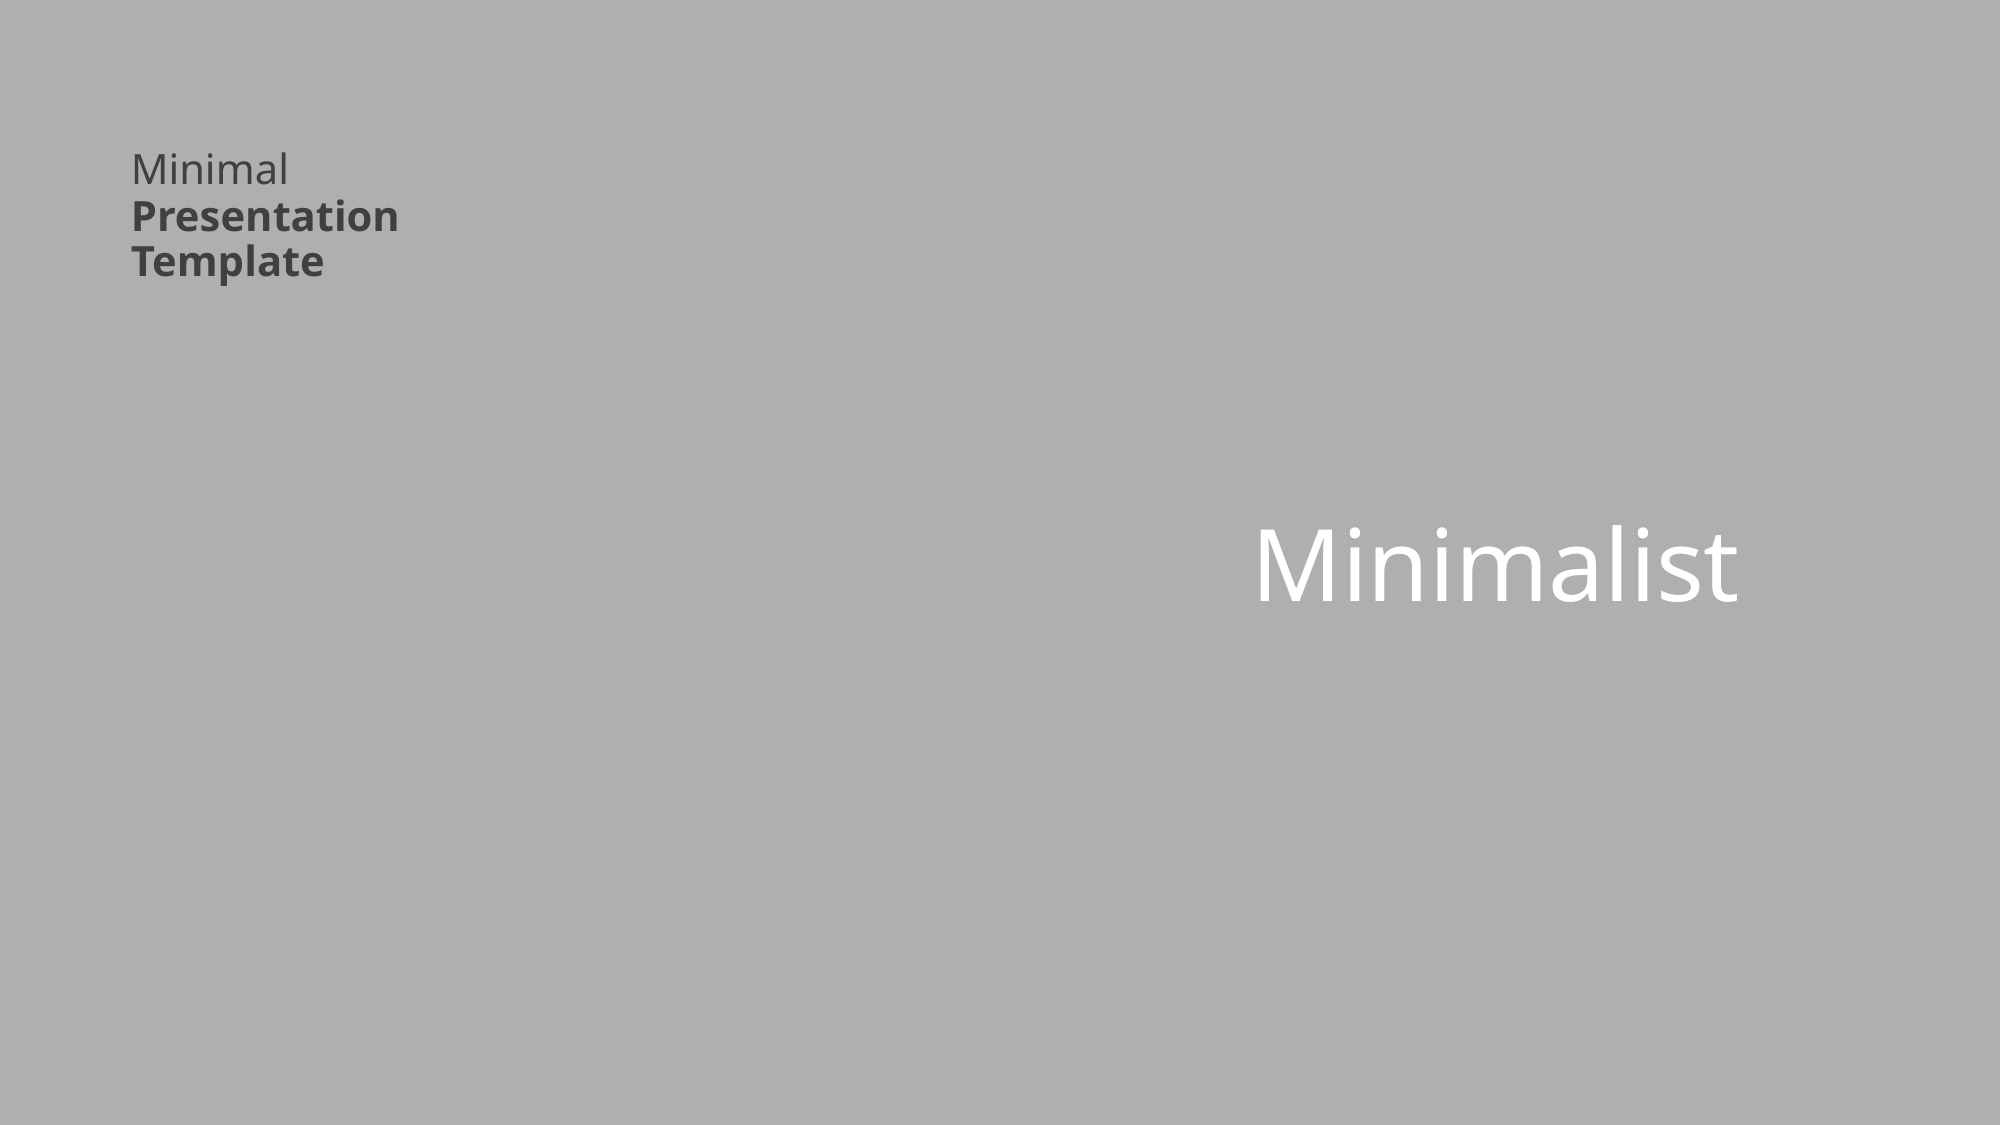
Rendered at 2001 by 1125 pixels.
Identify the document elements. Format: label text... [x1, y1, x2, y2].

text_box Minimalist [1073, 494, 1919, 629]
picture [0, 0, 1000, 1125]
